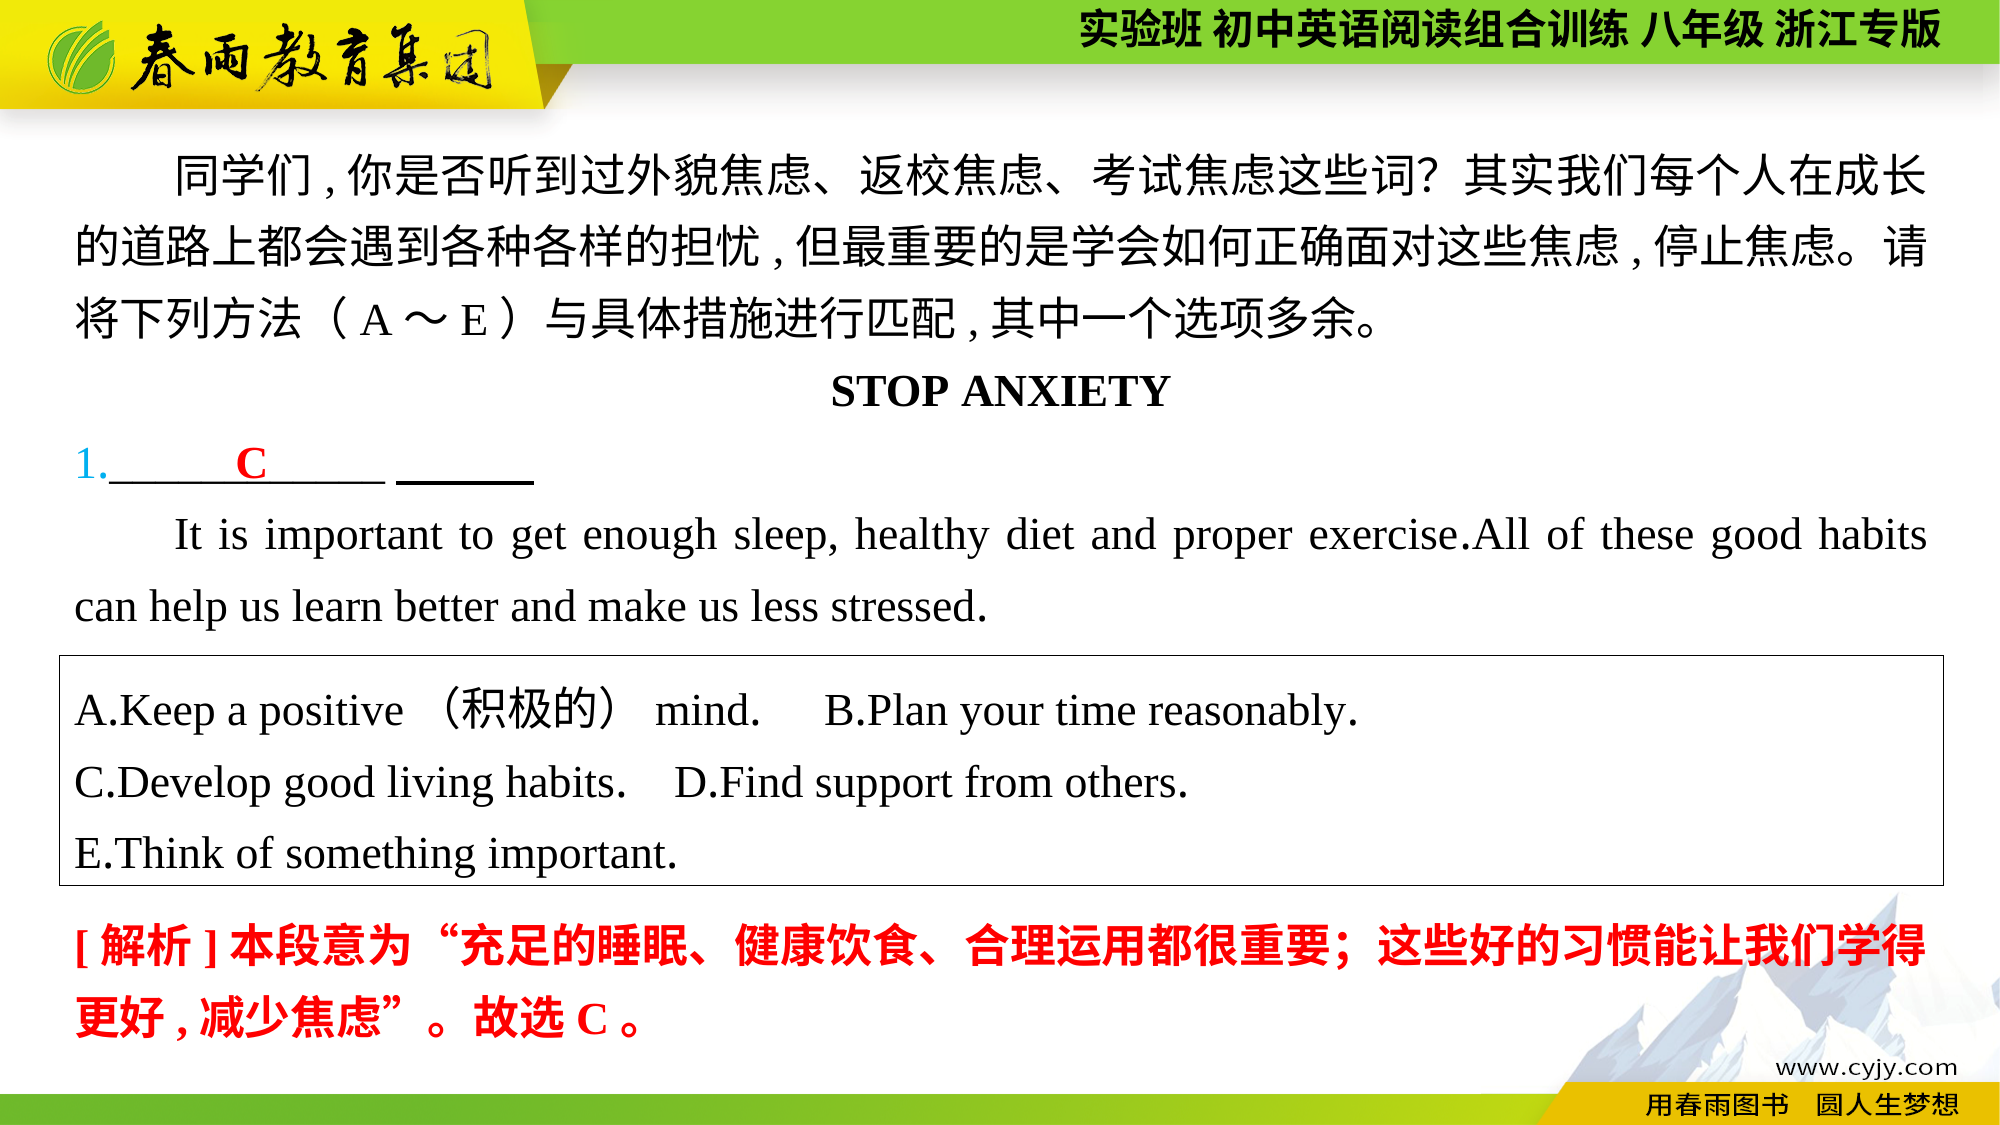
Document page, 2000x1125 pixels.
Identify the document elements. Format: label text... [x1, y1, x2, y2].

text_box [解析]本段意为“充足的睡眠、健康饮食、合理运用都很重要；这些好的习惯能让我们学得更好,减少焦虑”。故选C。 [59, 893, 1944, 1052]
text_box A.Keep a positive（积极的）mind. B.Plan your time reasonably. C.Develop good living habits. D.Find support from others. E.Think of something important. [59, 655, 1944, 886]
list 同学们,你是否听到过外貌焦虑、返校焦虑、考试焦虑这些词？其实我们每个人在成长的道路上都会遇到各种各样的担忧,但最重要的是学会如何正确面对这些焦虑,停止焦虑。请将下列方法（A～E）与具体措施进行匹配,其中一个选项多余。 STOP ANXIETY 1.____________ It is important to get enough sleep, healthy diet and proper exercise.All of these good habits can help us learn better and make us less stressed. [59, 122, 1944, 636]
text_box C [220, 408, 284, 496]
picture [0, 0, 2000, 1125]
